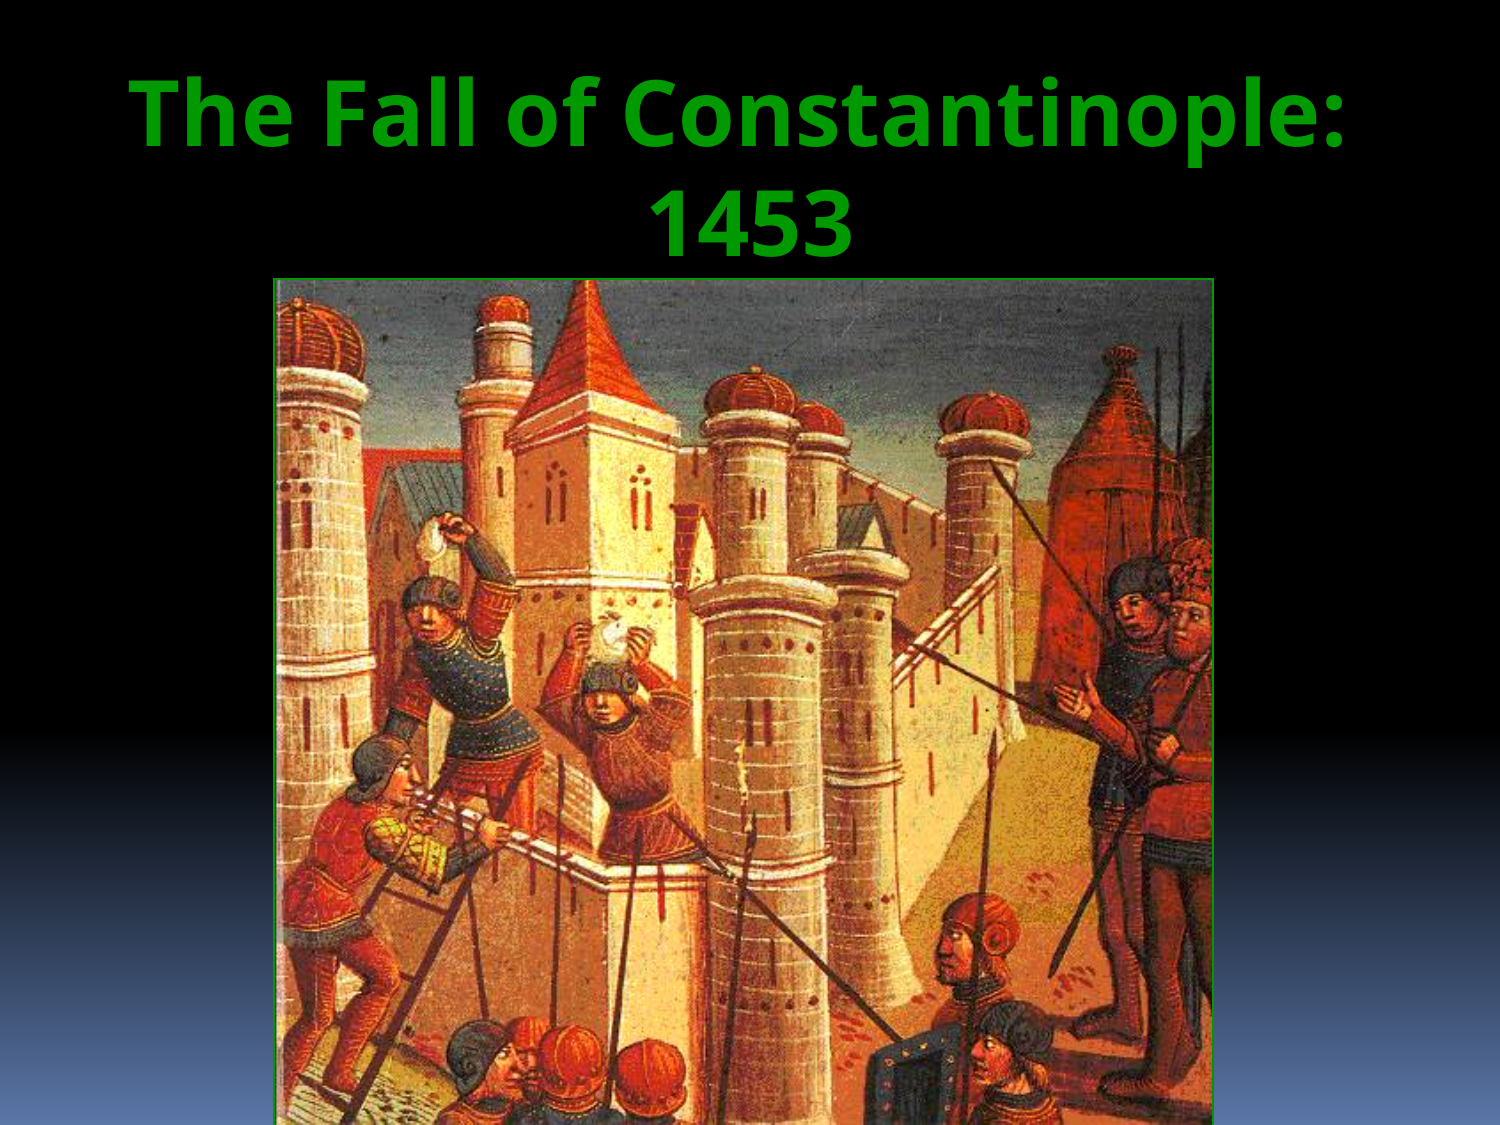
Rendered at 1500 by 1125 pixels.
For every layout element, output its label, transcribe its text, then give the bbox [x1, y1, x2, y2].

picture [274, 279, 1213, 1125]
text_box The Fall of Constantinople: 1453 [74, 47, 1425, 282]
